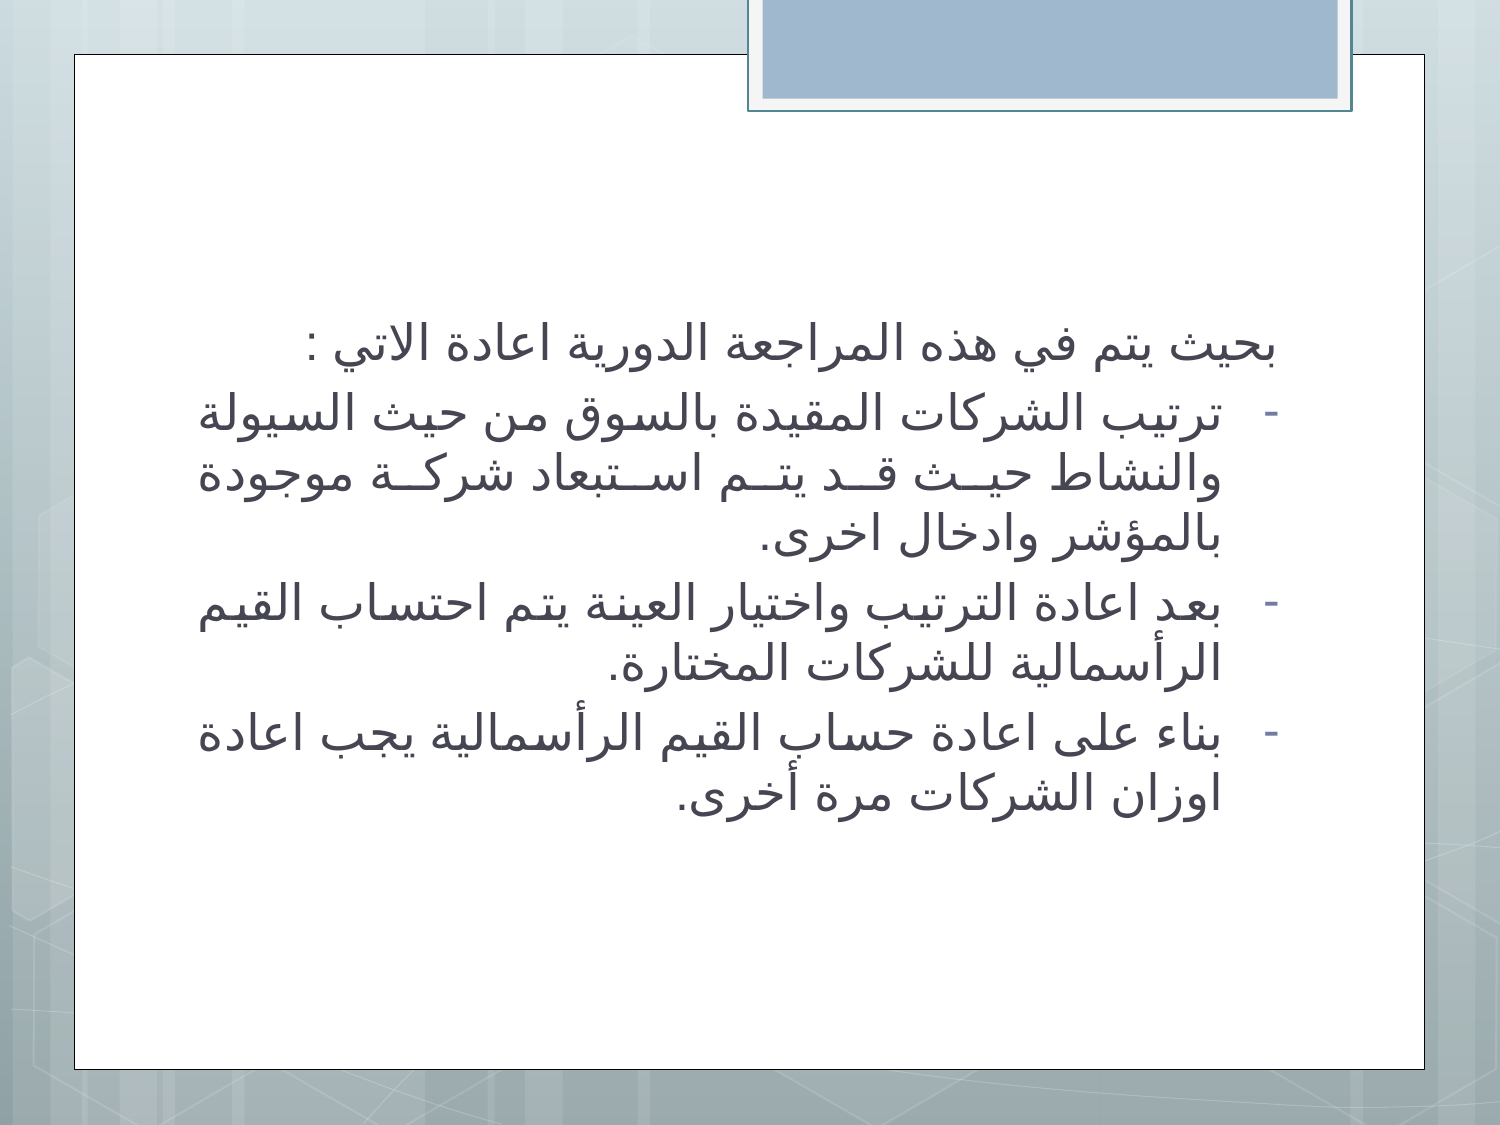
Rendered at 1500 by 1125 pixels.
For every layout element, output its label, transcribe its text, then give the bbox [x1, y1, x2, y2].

list بحيث يتم في هذه المراجعة الدورية اعادة الاتي : ترتيب الشركات المقيدة بالسوق من حيث السيولة والنشاط حيث قد يتم استبعاد شركة موجودة بالمؤشر وادخال اخرى. بعد اعادة الترتيب واختيار العينة يتم احتساب القيم الرأسمالية للشركات المختارة. بناء على اعادة حساب القيم الرأسمالية يجب اعادة اوزان الشركات مرة أخرى. [183, 302, 1295, 879]
